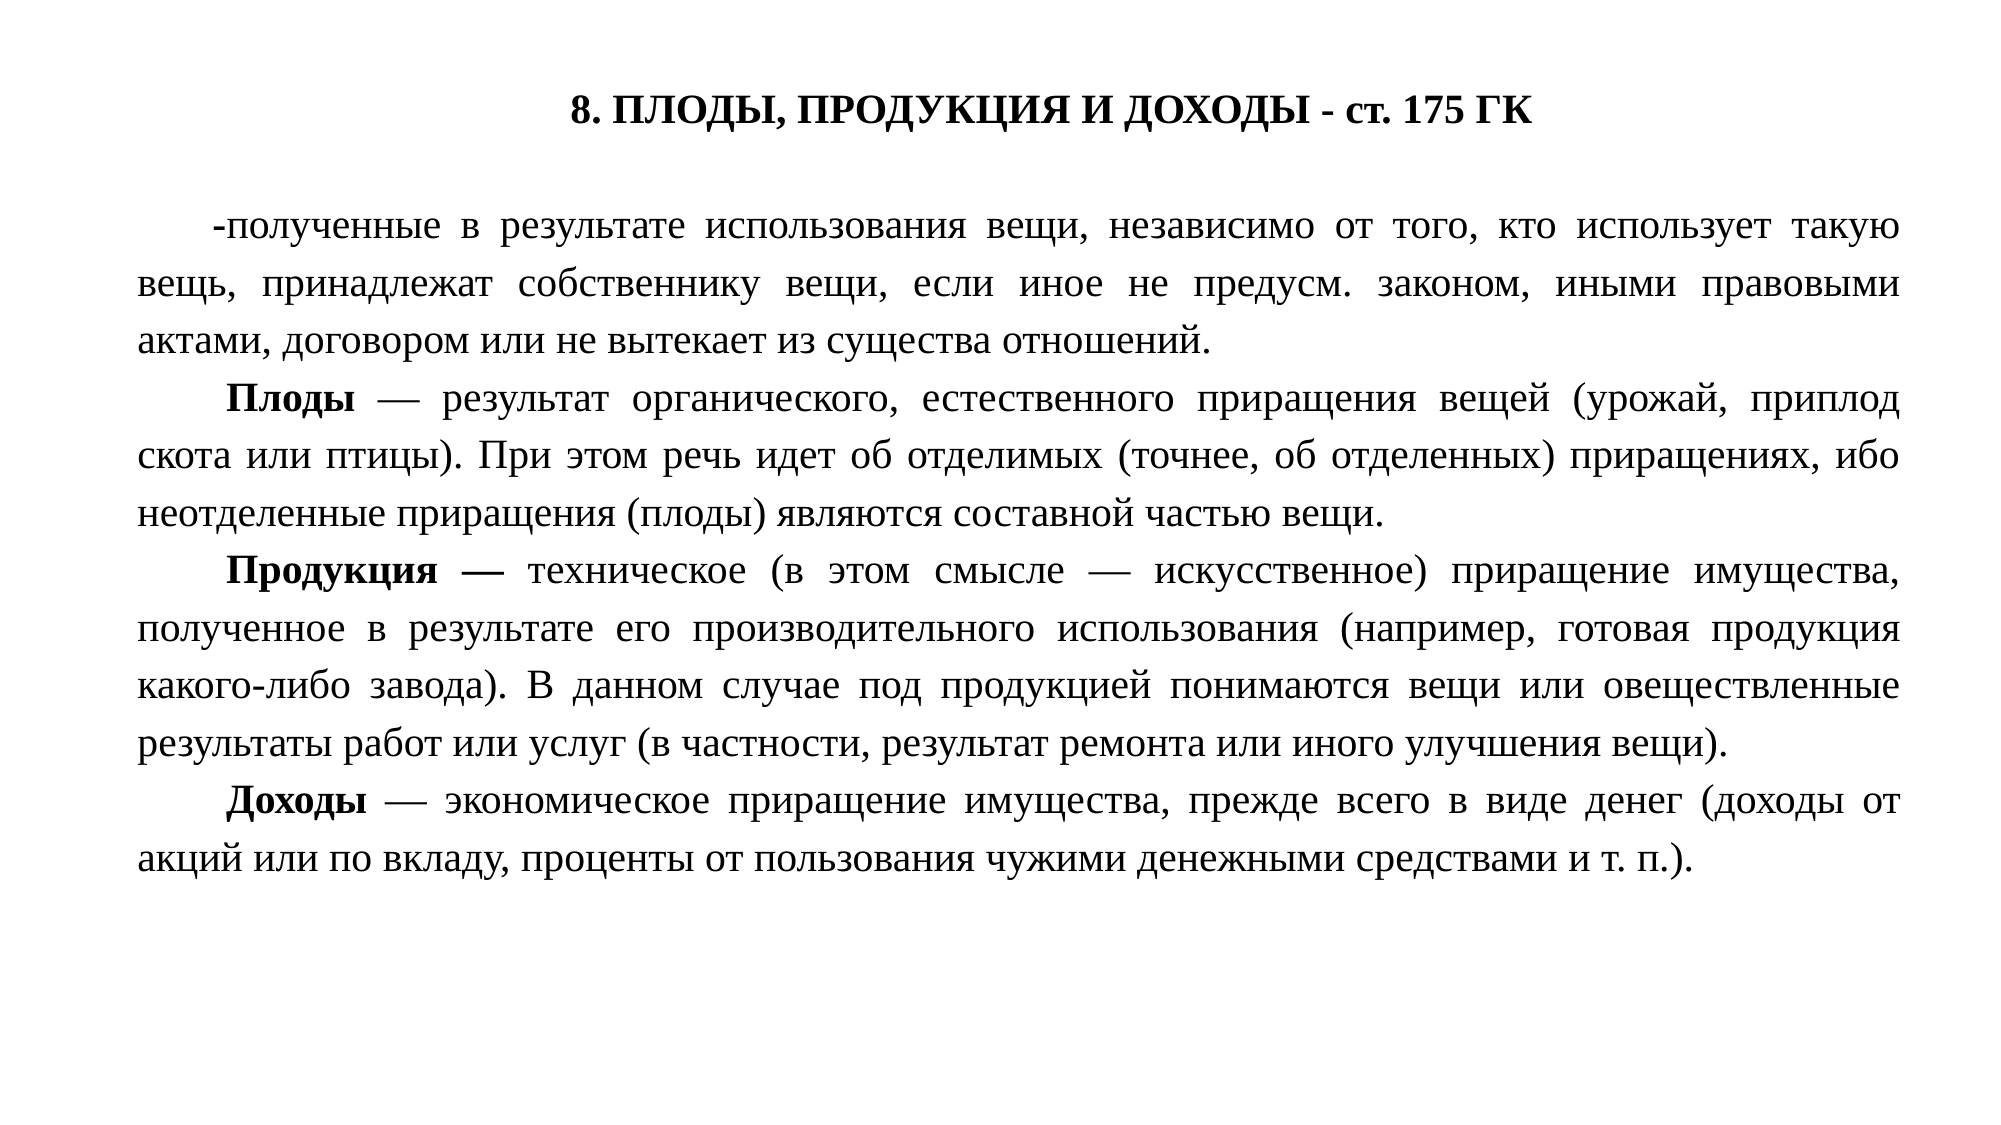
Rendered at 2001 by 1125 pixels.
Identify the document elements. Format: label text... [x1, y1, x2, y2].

text_box 8. ПЛОДЫ, ПРОДУКЦИЯ И ДОХОДЫ - ст. 175 ГК -полученные в результате использования вещи, независимо от того, кто использует такую вещь, принадлежат собственнику вещи, если иное не предусм. законом, иными правовыми актами, договором или не вытекает из существа отношений. Плоды — результат органического, естественного приращения вещей (урожай, приплод скота или пти­цы). При этом речь идет об отделимых (точнее, об отделенных) приращениях, ибо неотделенные приращения (плоды) являются составной частью вещи. Продукция — техническое (в этом смысле — искусственное) приращение имущества, полученное в результате его производи­тельного использования (например, готовая продукция какого-либо завода). В данном случае под продукцией понимаются вещи или овеществленные результаты работ или услуг (в частности, результат ремонта или иного улучшения вещи). Доходы — эконо­мическое приращение имущества, прежде всего в виде денег (дохо­ды от акций или по вкладу, проценты от пользования чужими де­нежными средствами и т. п.). [122, 67, 1916, 933]
